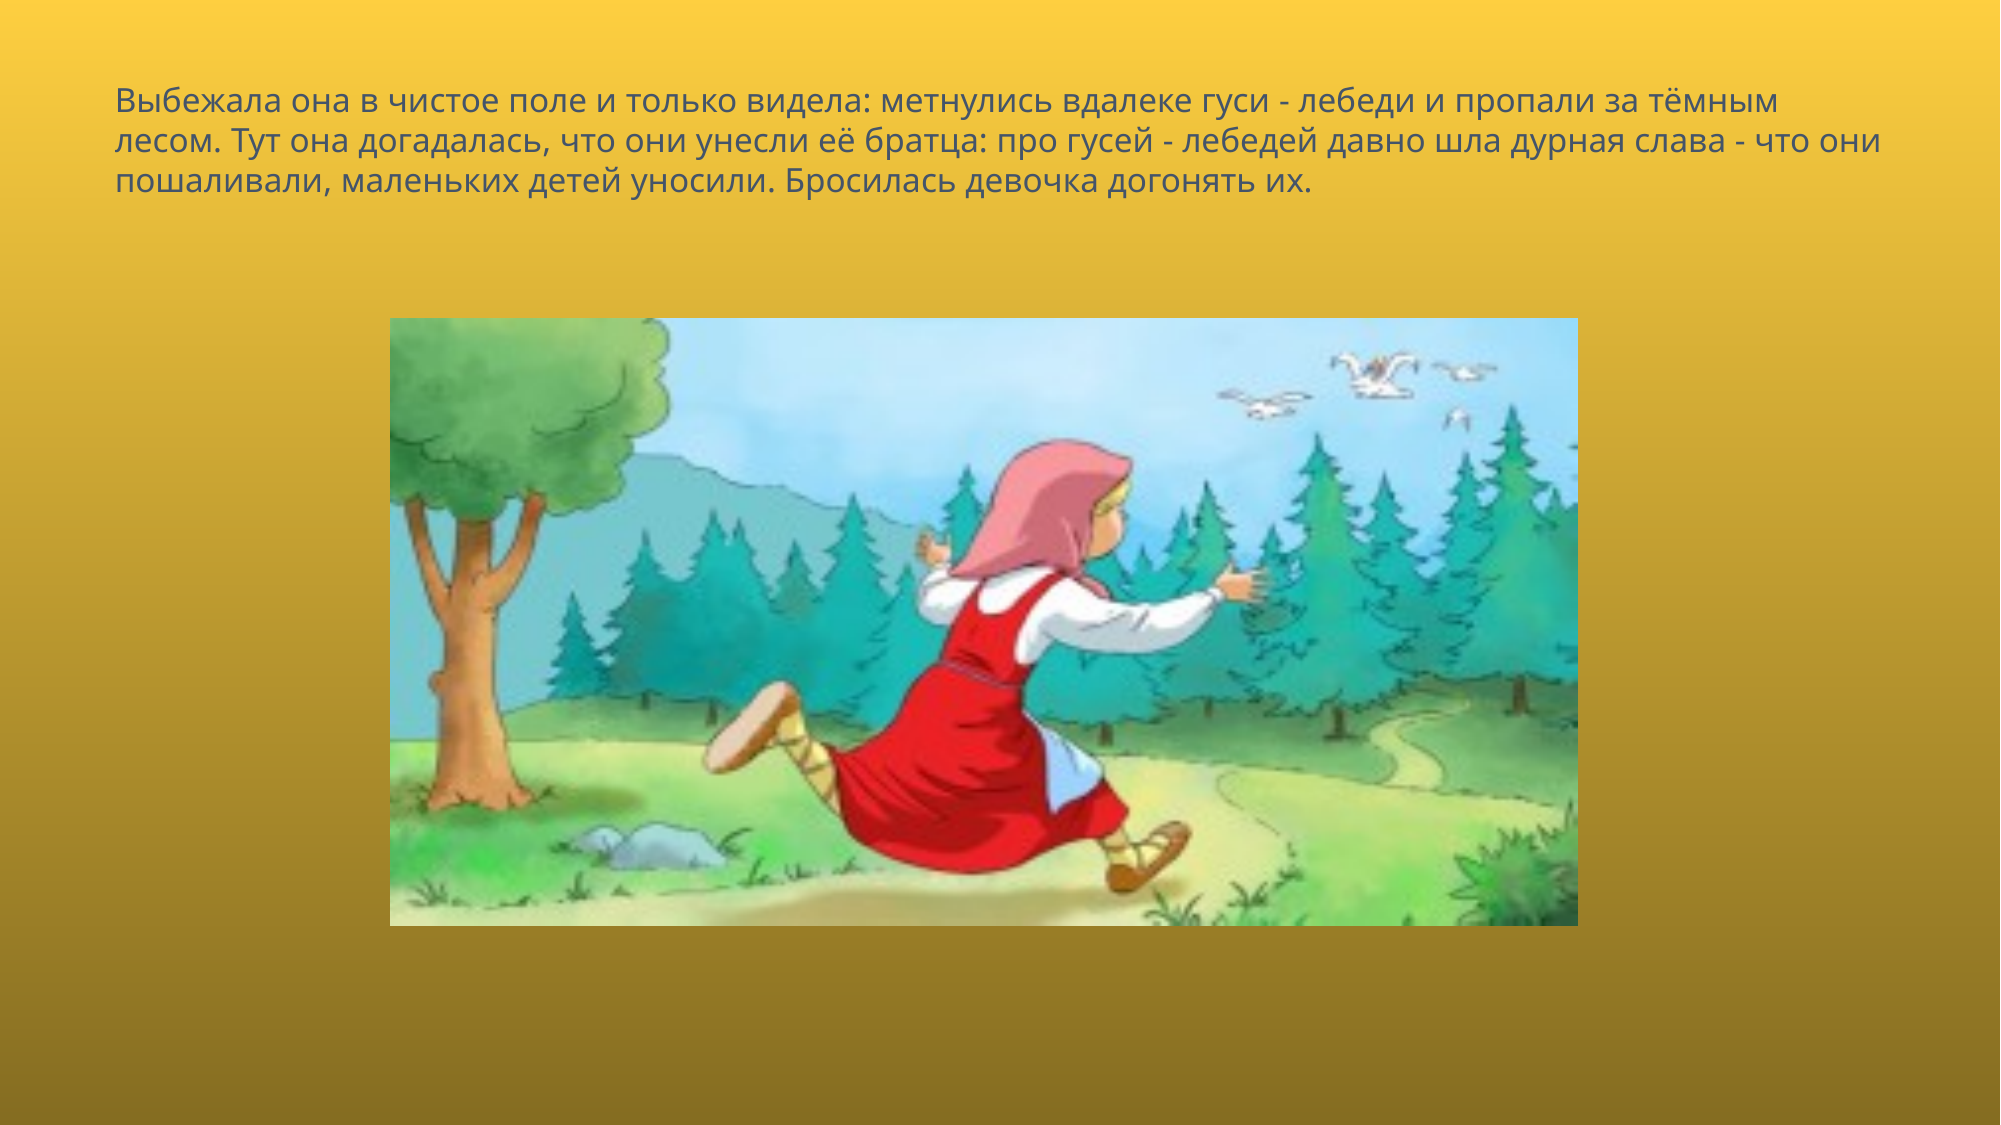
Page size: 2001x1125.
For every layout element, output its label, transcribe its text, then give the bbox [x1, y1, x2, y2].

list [390, 318, 1578, 926]
title Выбежала она в чистое поле и только видела: метнулись вдалеке гуси - лебеди и пропали за тёмным лесом. Тут она догадалась, что они унесли её братца: про гусей - лебедей давно шла дурная слава - что они пошаливали, маленьких детей уносили. Бросилась девочка догонять их. [99, 44, 1901, 233]
